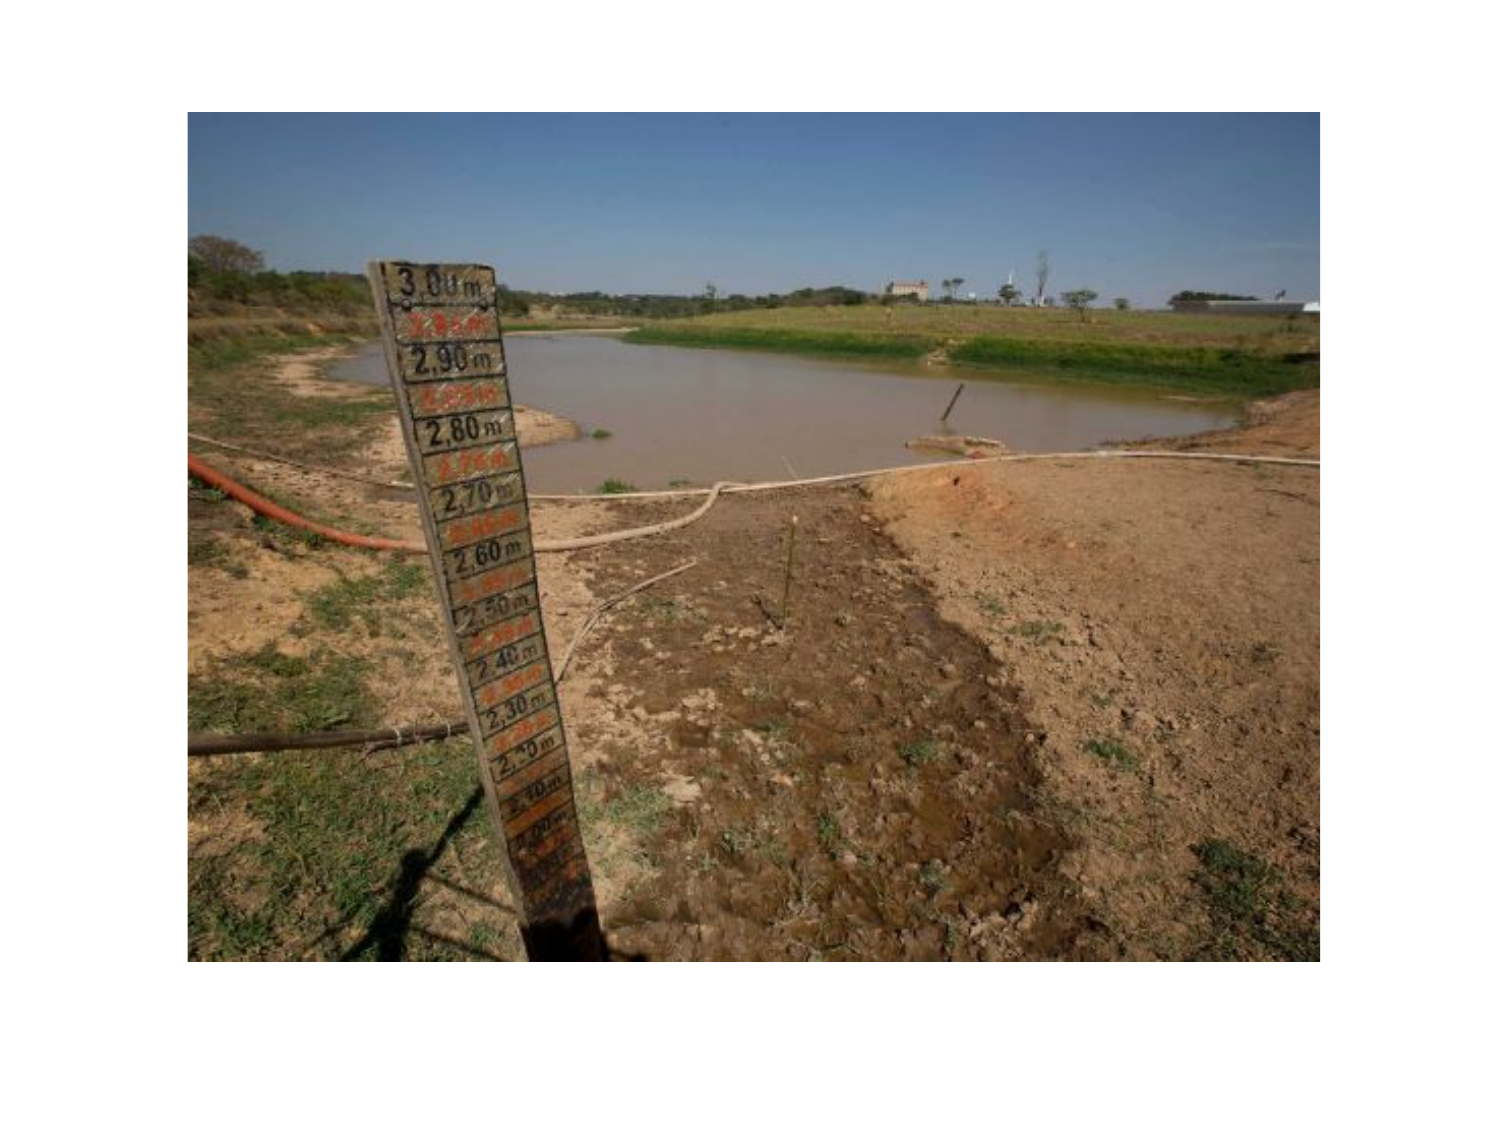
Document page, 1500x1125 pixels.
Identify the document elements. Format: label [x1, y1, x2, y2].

picture [187, 112, 1321, 963]
